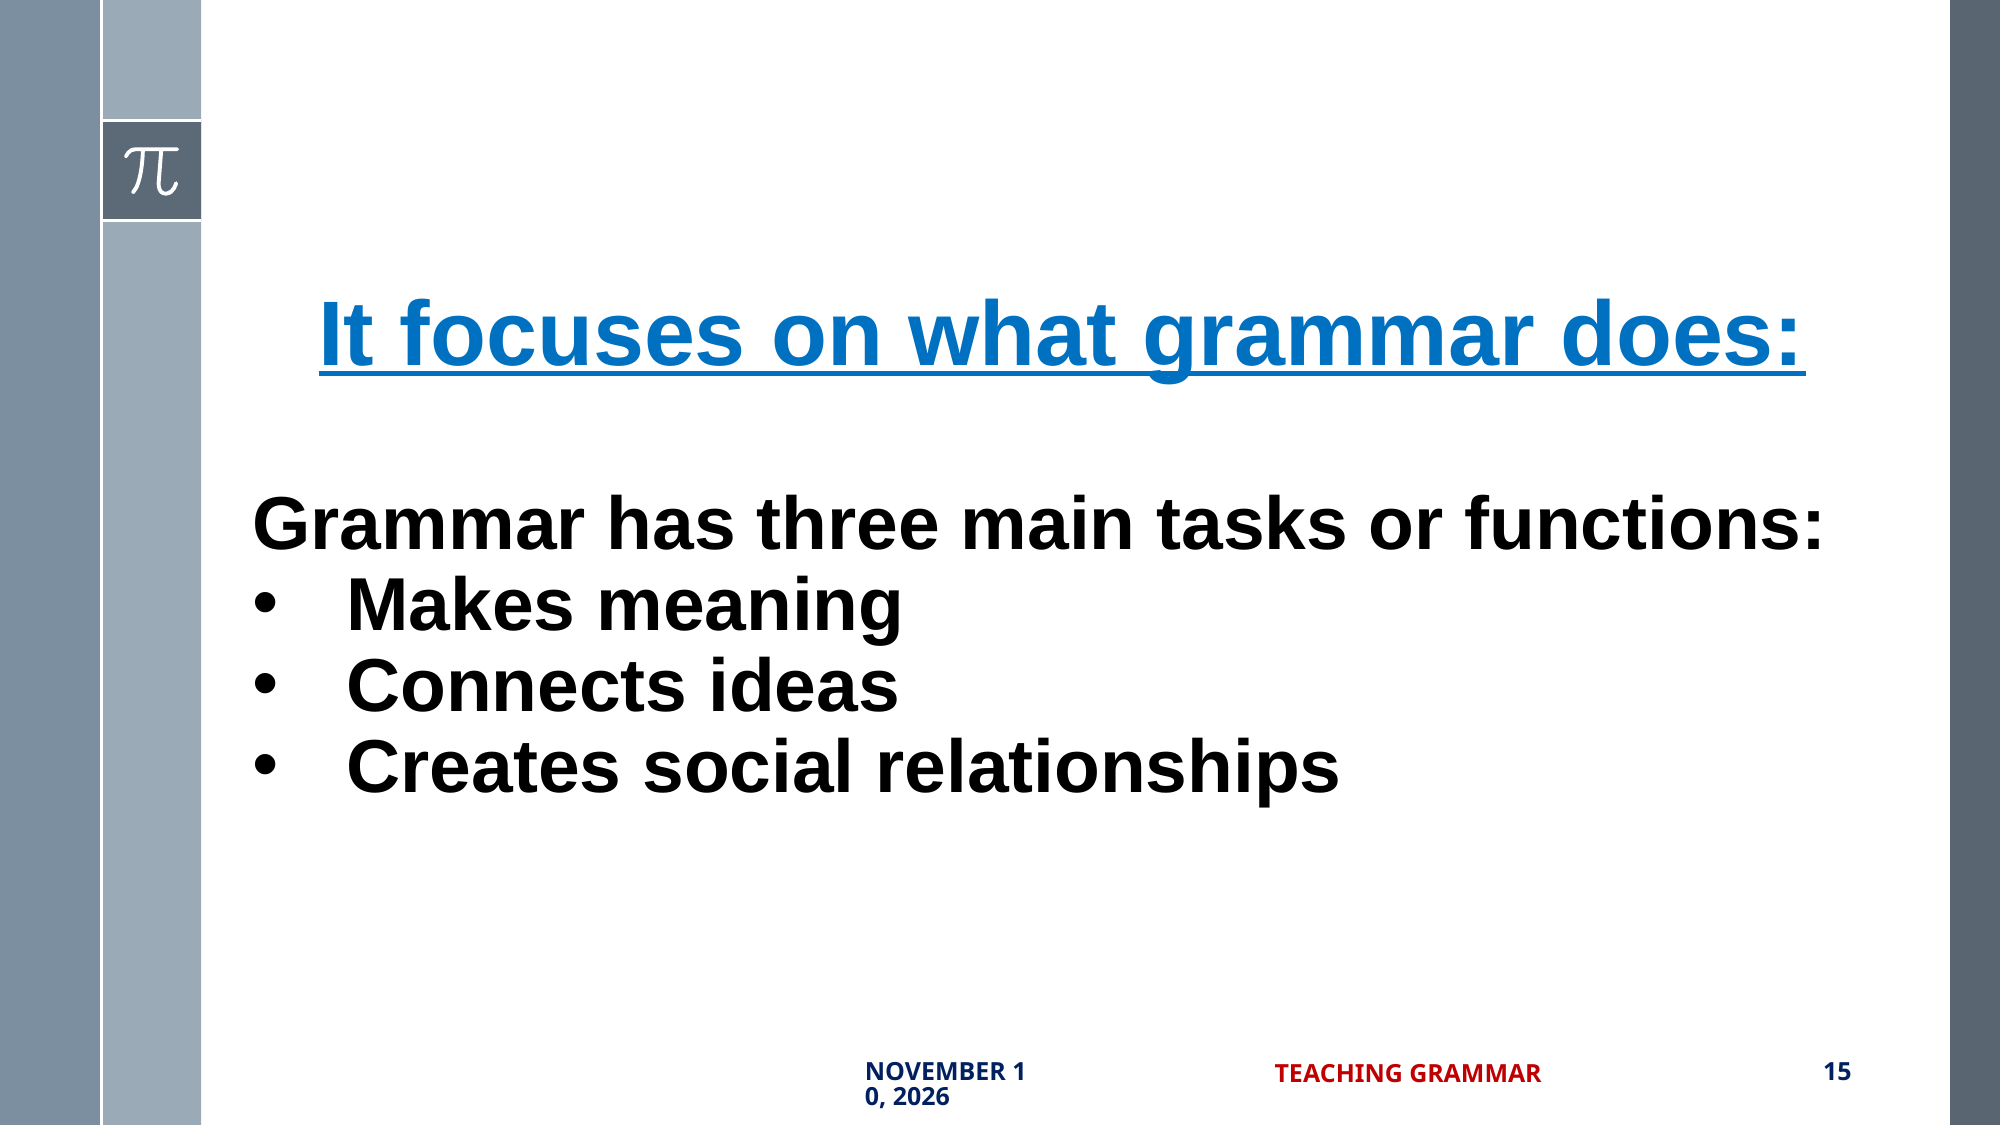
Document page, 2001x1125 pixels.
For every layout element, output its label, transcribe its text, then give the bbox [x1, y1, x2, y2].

slide_number 15 [1766, 1042, 1867, 1103]
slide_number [849, 1042, 1050, 1103]
text_box It focuses on what grammar does: Grammar has three main tasks or functions: Makes meaning Connects ideas Creates social relationships [237, 279, 1888, 897]
footer Teaching Grammar [1082, 1042, 1735, 1103]
